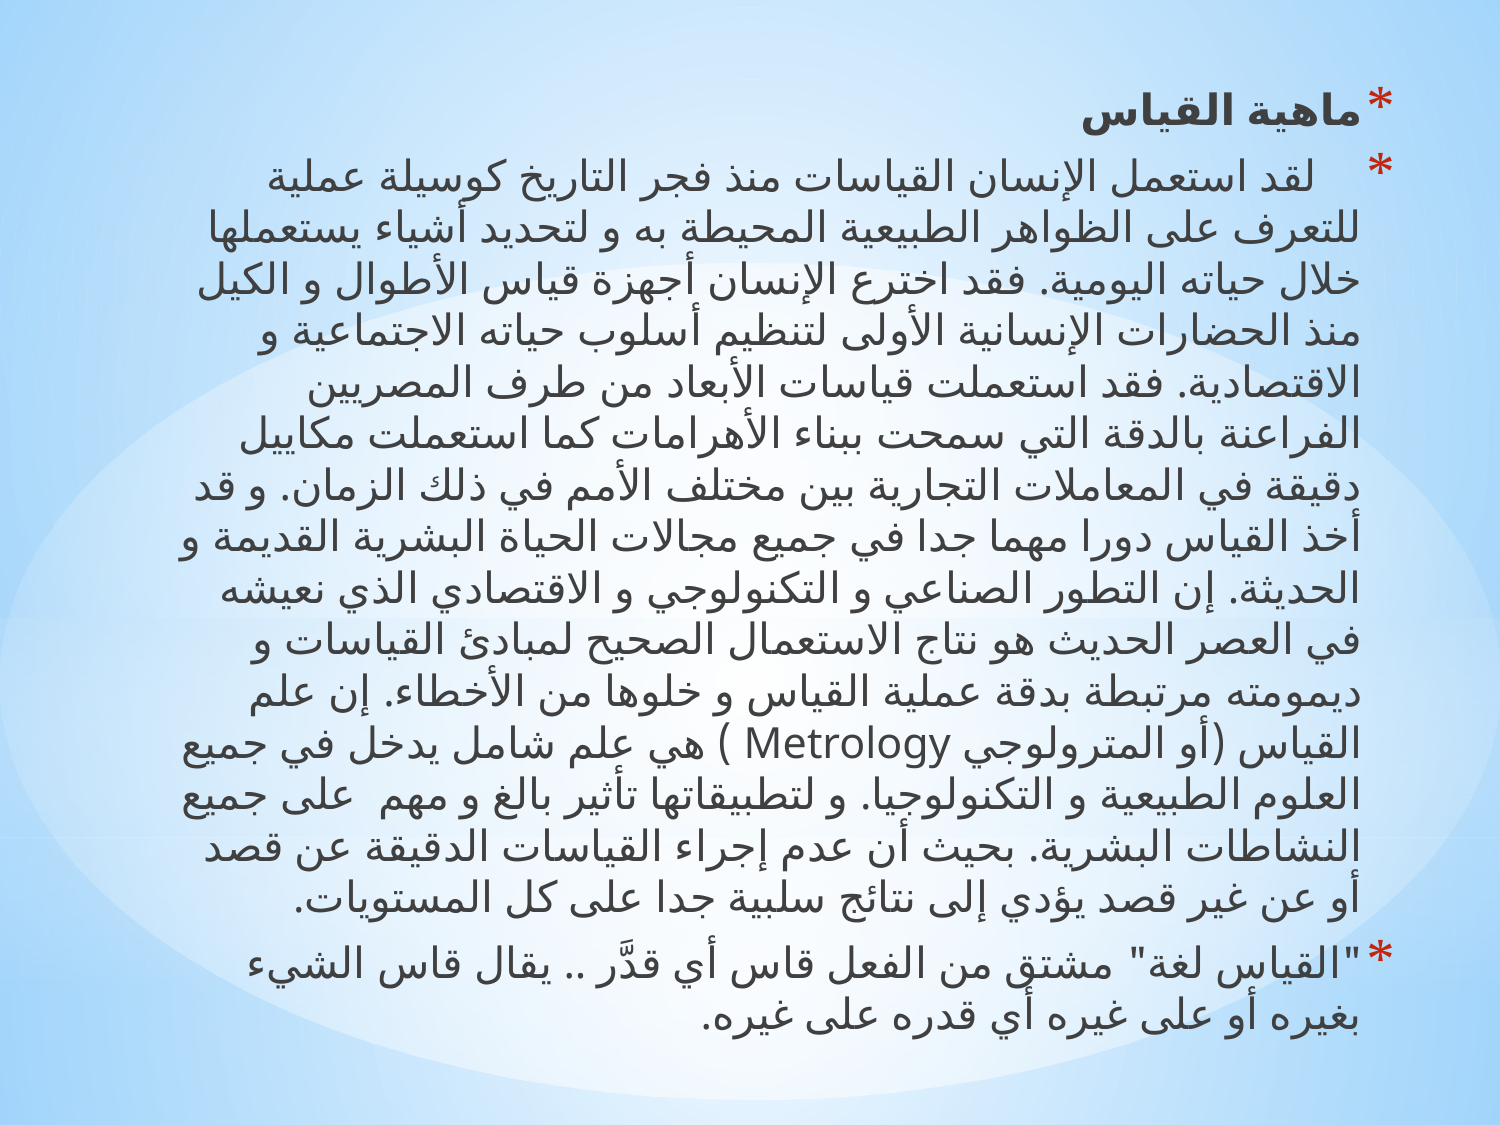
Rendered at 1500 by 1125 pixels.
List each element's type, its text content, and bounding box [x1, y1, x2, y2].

list ماهية القياس لقد استعمل الإنسان القياسات منذ فجر التاريخ كوسيلة عملية للتعرف على الظواهر الطبيعية المحيطة به و لتحديد أشياء يستعملها خلال حياته اليومية. فقد اخترع الإنسان أجهزة قياس الأطوال و الكيل منذ الحضارات الإنسانية الأولى لتنظيم أسلوب حياته الاجتماعية و الاقتصادية. فقد استعملت قياسات الأبعاد من طرف المصريين الفراعنة بالدقة التي سمحت ببناء الأهرامات كما استعملت مكاييل دقيقة في المعاملات التجارية بين مختلف الأمم في ذلك الزمان. و قد أخذ القياس دورا مهما جدا في جميع مجالات الحياة البشرية القديمة و الحديثة. إن التطور الصناعي و التكنولوجي و الاقتصادي الذي نعيشه في العصر الحديث هو نتاج الاستعمال الصحيح لمبادئ القياسات و ديمومته مرتبطة بدقة عملية القياس و خلوها من الأخطاء. إن علم القياس (أو المترولوجي Metrology ) هي علم شامل يدخل في جميع العلوم الطبيعية و التكنولوجيا. و لتطبيقاتها تأثير بالغ و مهم على جميع النشاطات البشرية. بحيث أن عدم إجراء القياسات الدقيقة عن قصد أو عن غير قصد يؤدي إلى نتائج سلبية جدا على كل المستويات. "القياس لغة" مشتق من الفعل قاس أي قدَّر .. يقال قاس الشيء بغيره أو على غيره أي قدره على غيره. [150, 75, 1413, 1063]
